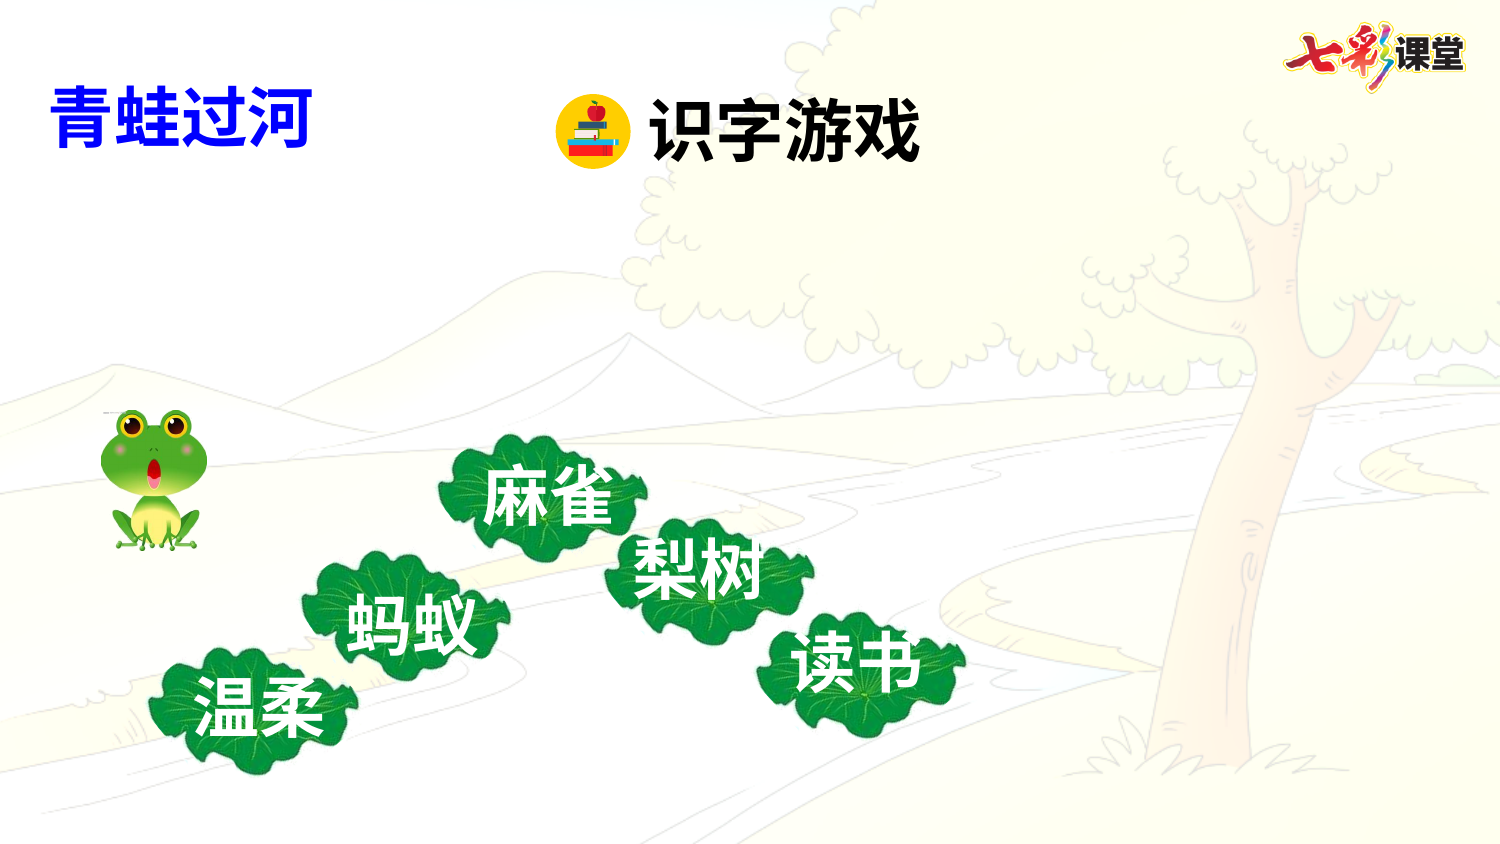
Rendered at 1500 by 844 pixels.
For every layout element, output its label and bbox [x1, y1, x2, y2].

text_box [616, 493, 798, 659]
text_box [317, 529, 496, 694]
text_box [555, 81, 954, 177]
text_box [454, 411, 633, 576]
picture [0, 0, 1500, 844]
text_box [165, 623, 343, 788]
text_box [773, 586, 950, 752]
